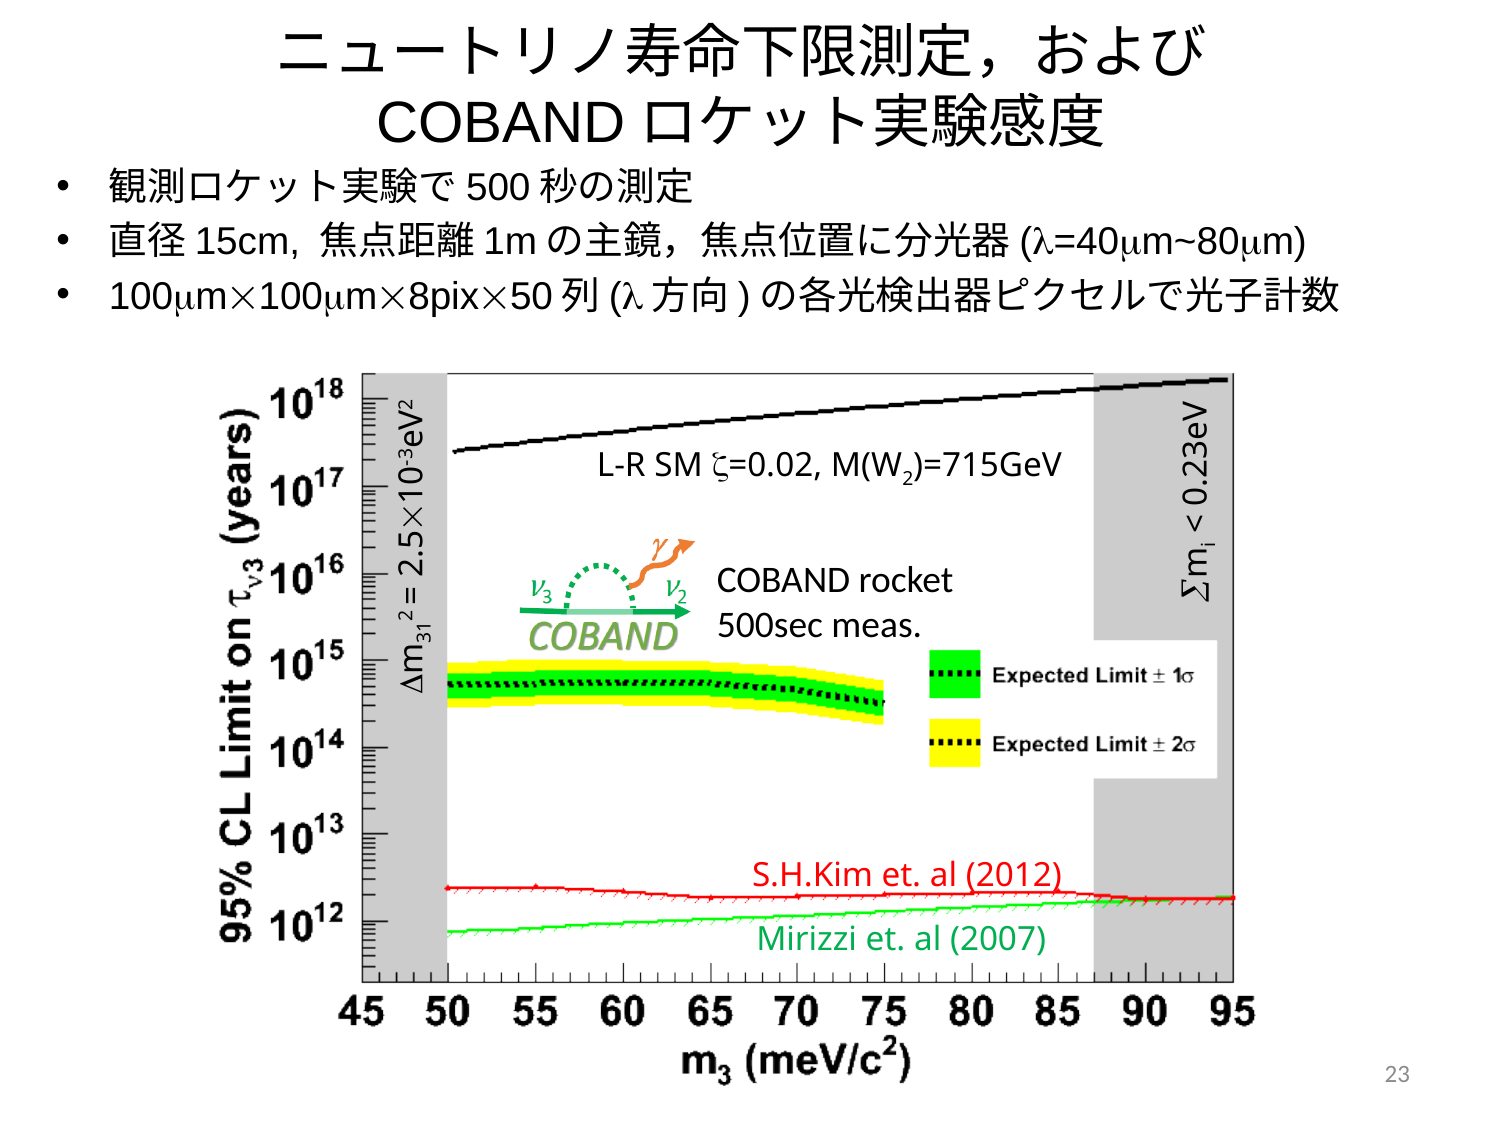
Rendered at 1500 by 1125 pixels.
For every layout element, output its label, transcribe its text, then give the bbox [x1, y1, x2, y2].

list 観測ロケット実験で500秒の測定 直径15cm, 焦点距離1mの主鏡，焦点位置に分光器(=40m~80m) 100m100m8pix50列(方向)の各光検出器ピクセルで光子計数 [41, 154, 1442, 359]
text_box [215, 364, 1268, 1086]
slide_number 23 [1074, 1042, 1425, 1103]
title ニュートリノ寿命下限測定，および COBANDロケット実験感度 [23, 15, 1459, 153]
